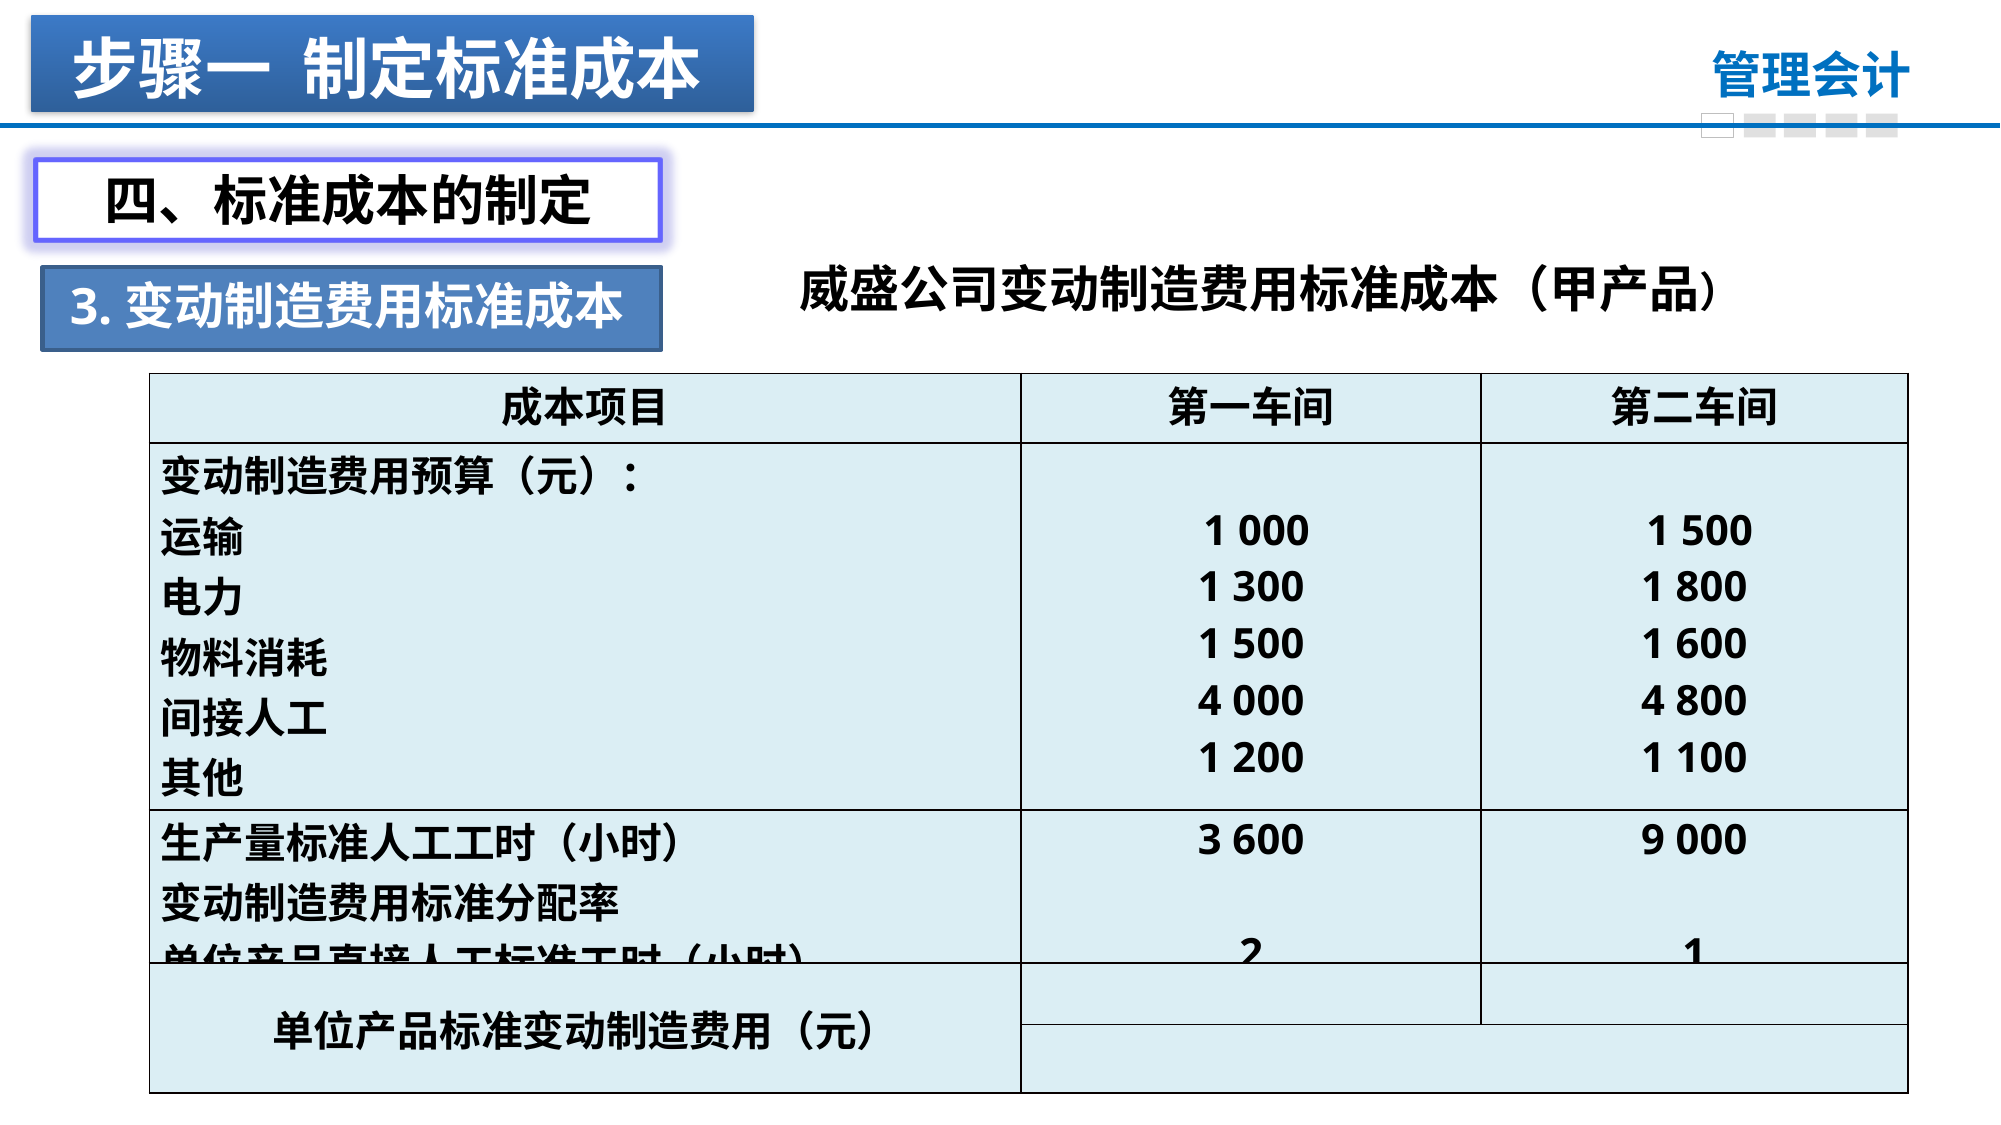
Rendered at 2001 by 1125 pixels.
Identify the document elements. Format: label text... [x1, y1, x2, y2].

table_cell 变动制造费用预算（元）： 运输 电力 物料消耗 间接人工 其他 合计 [150, 444, 1020, 809]
table_cell 生产量标准人工工时（小时） 变动制造费用标准分配率 单位产品直接人工标准工时（小时） [150, 811, 1020, 962]
table_header 第一车间 [1022, 374, 1480, 442]
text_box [7, 132, 689, 268]
table_cell 1 500 1 800 1 600 4 800 1 100 [1482, 444, 1907, 809]
table_cell 3 600 2 [1022, 811, 1480, 962]
table_cell [1482, 964, 1907, 1024]
text_box 威盛公司变动制造费用标准成本（甲产品） [731, 250, 1780, 326]
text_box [31, 14, 754, 117]
table_cell [1022, 964, 1480, 1024]
table_cell 9 000 1 [1482, 811, 1907, 962]
table_cell [1022, 1025, 1907, 1092]
table_header 第二车间 [1482, 374, 1907, 442]
table_header 成本项目 [150, 374, 1020, 442]
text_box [42, 266, 662, 404]
table_cell 1 000 1 300 1 500 4 000 1 200 [1022, 444, 1480, 809]
table_cell 单位产品标准变动制造费用（元） [150, 964, 1020, 1092]
